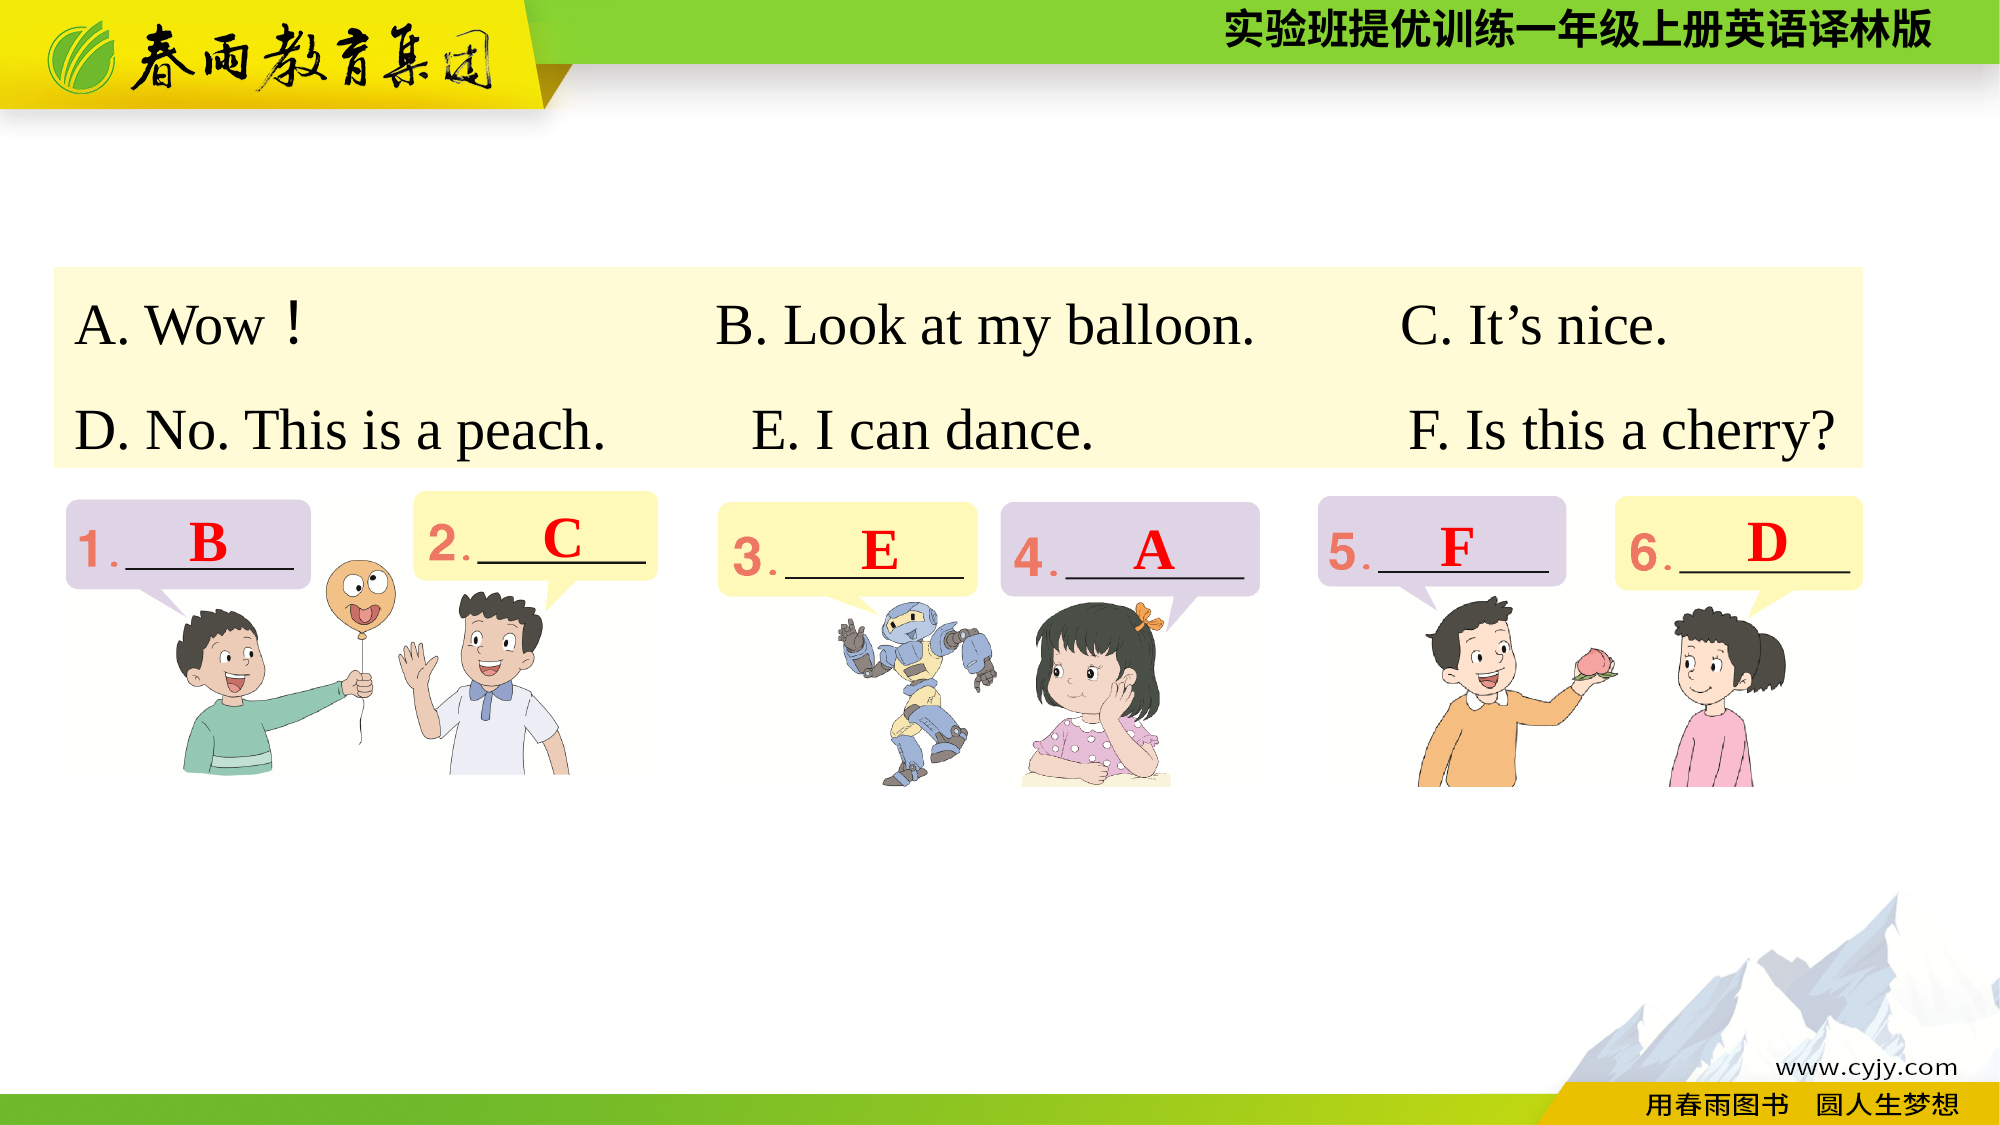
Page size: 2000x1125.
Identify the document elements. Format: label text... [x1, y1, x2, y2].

list A. Wow！ B. Look at my balloon. C. It’s nice. D. No. This is a peach. E. I can dance. F. Is this a cherry? [59, 243, 1944, 471]
picture [0, 0, 2000, 1125]
